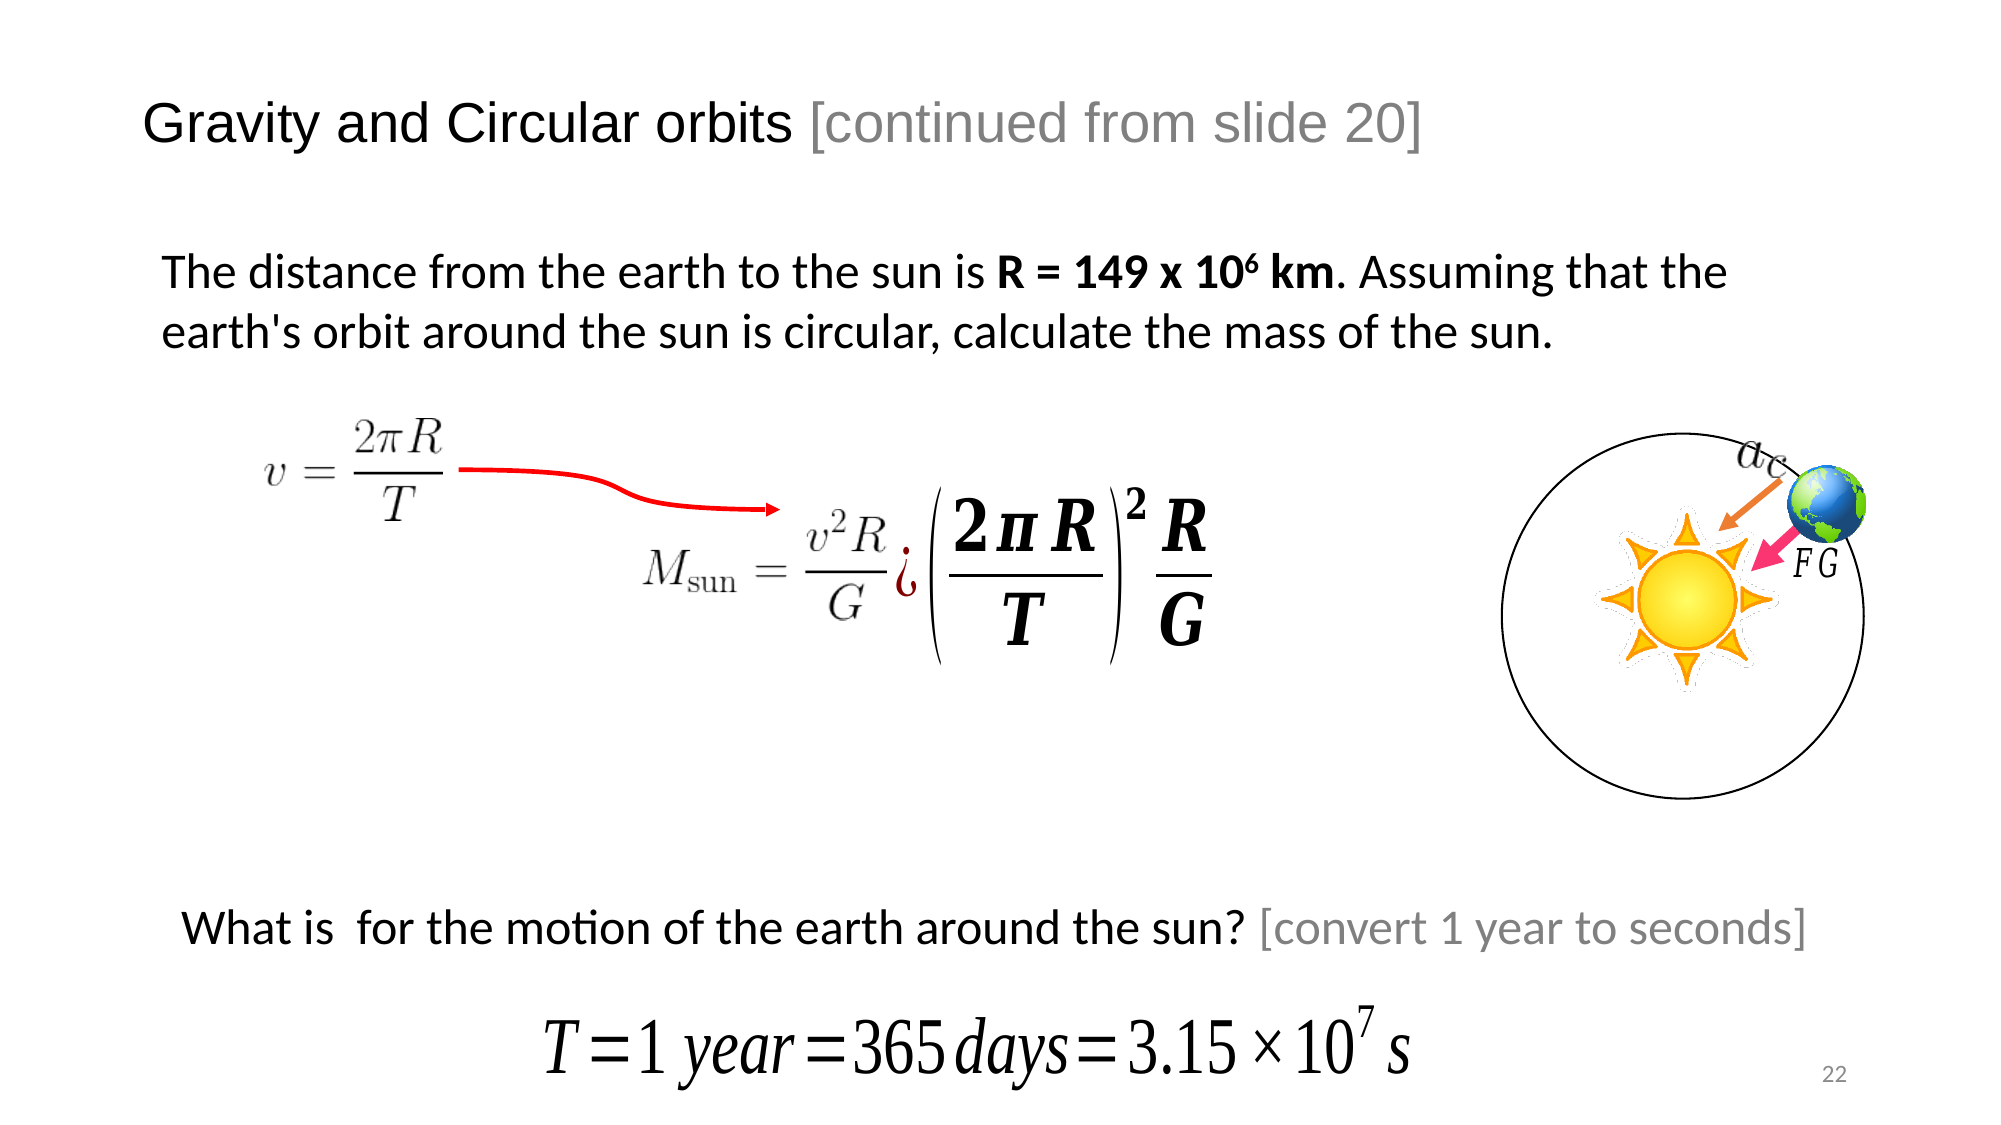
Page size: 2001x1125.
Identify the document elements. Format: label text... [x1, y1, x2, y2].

picture [1737, 441, 1866, 543]
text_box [1779, 506, 1822, 572]
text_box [1718, 479, 1781, 532]
text_box [1500, 432, 1865, 800]
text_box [262, 418, 781, 521]
text_box Gravity and Circular orbits [continued from slide 20] [142, 86, 1632, 184]
slide_number 22 [1412, 1042, 1863, 1103]
text_box The distance from the earth to the sun is R = 149 x 106 km. Assuming that the earth's orbit around the sun is circular, calculate the mass of the sun. [146, 231, 1871, 366]
picture [642, 509, 887, 621]
picture [1593, 506, 1779, 692]
